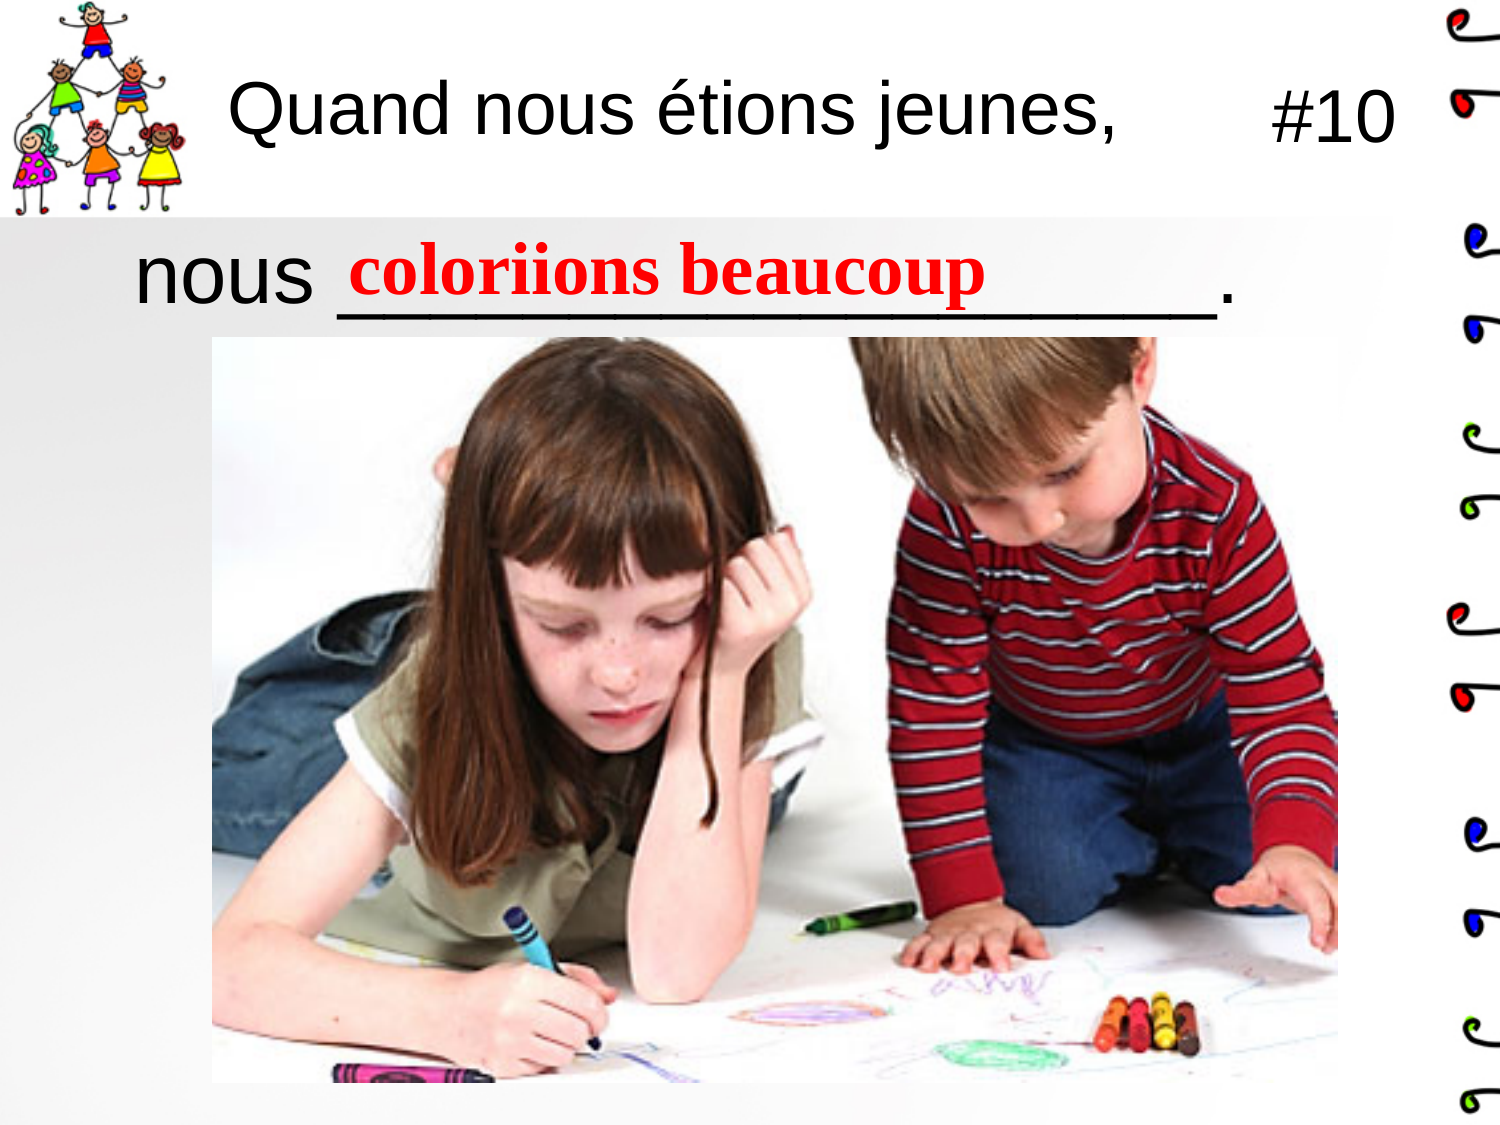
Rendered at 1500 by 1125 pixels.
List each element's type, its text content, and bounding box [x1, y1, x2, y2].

text_box #10 [441, 24, 1413, 200]
text_box coloriions beaucoup [333, 212, 1238, 318]
title Quand nous étions jeunes, [212, 16, 1463, 192]
list nous ___________________. [0, 212, 1401, 813]
picture [0, 0, 1500, 1125]
